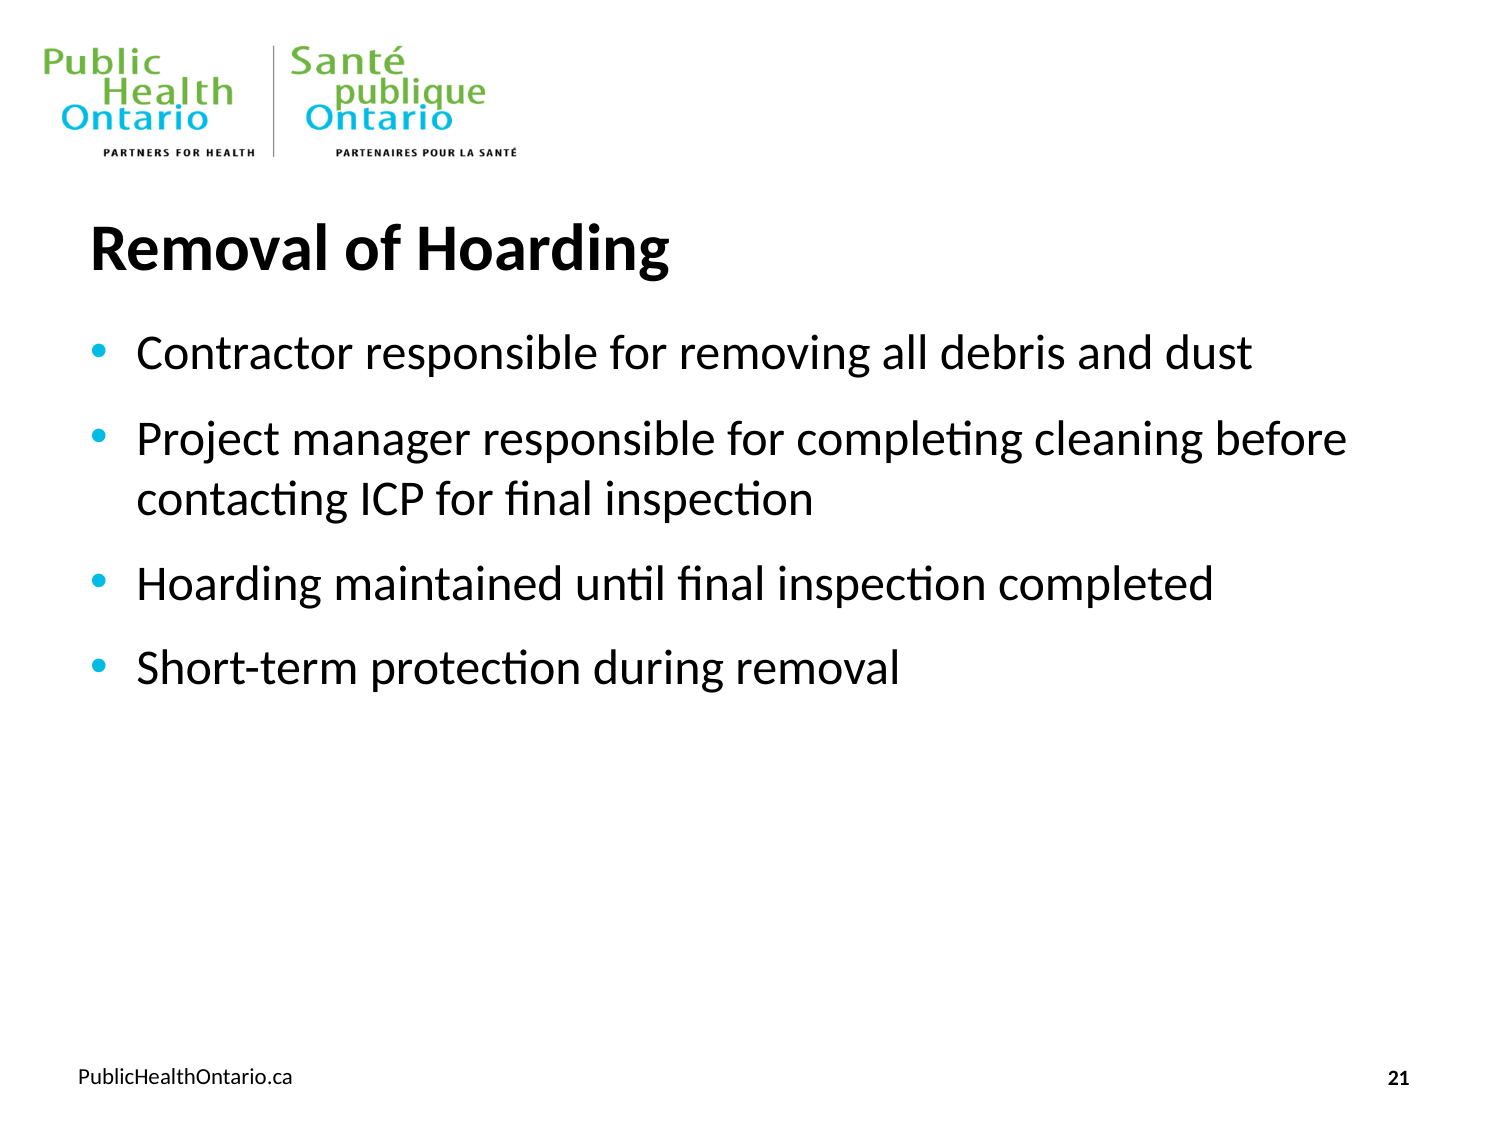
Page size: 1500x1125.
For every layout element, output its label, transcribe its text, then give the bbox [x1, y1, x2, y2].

picture [37, 37, 525, 165]
list Contractor responsible for removing all debris and dust Project manager responsible for completing cleaning before contacting ICP for final inspection Hoarding maintained until final inspection completed Short-term protection during removal [75, 312, 1425, 1038]
title Removal of Hoarding [75, 187, 1425, 300]
slide_number 21 [1287, 1057, 1425, 1096]
